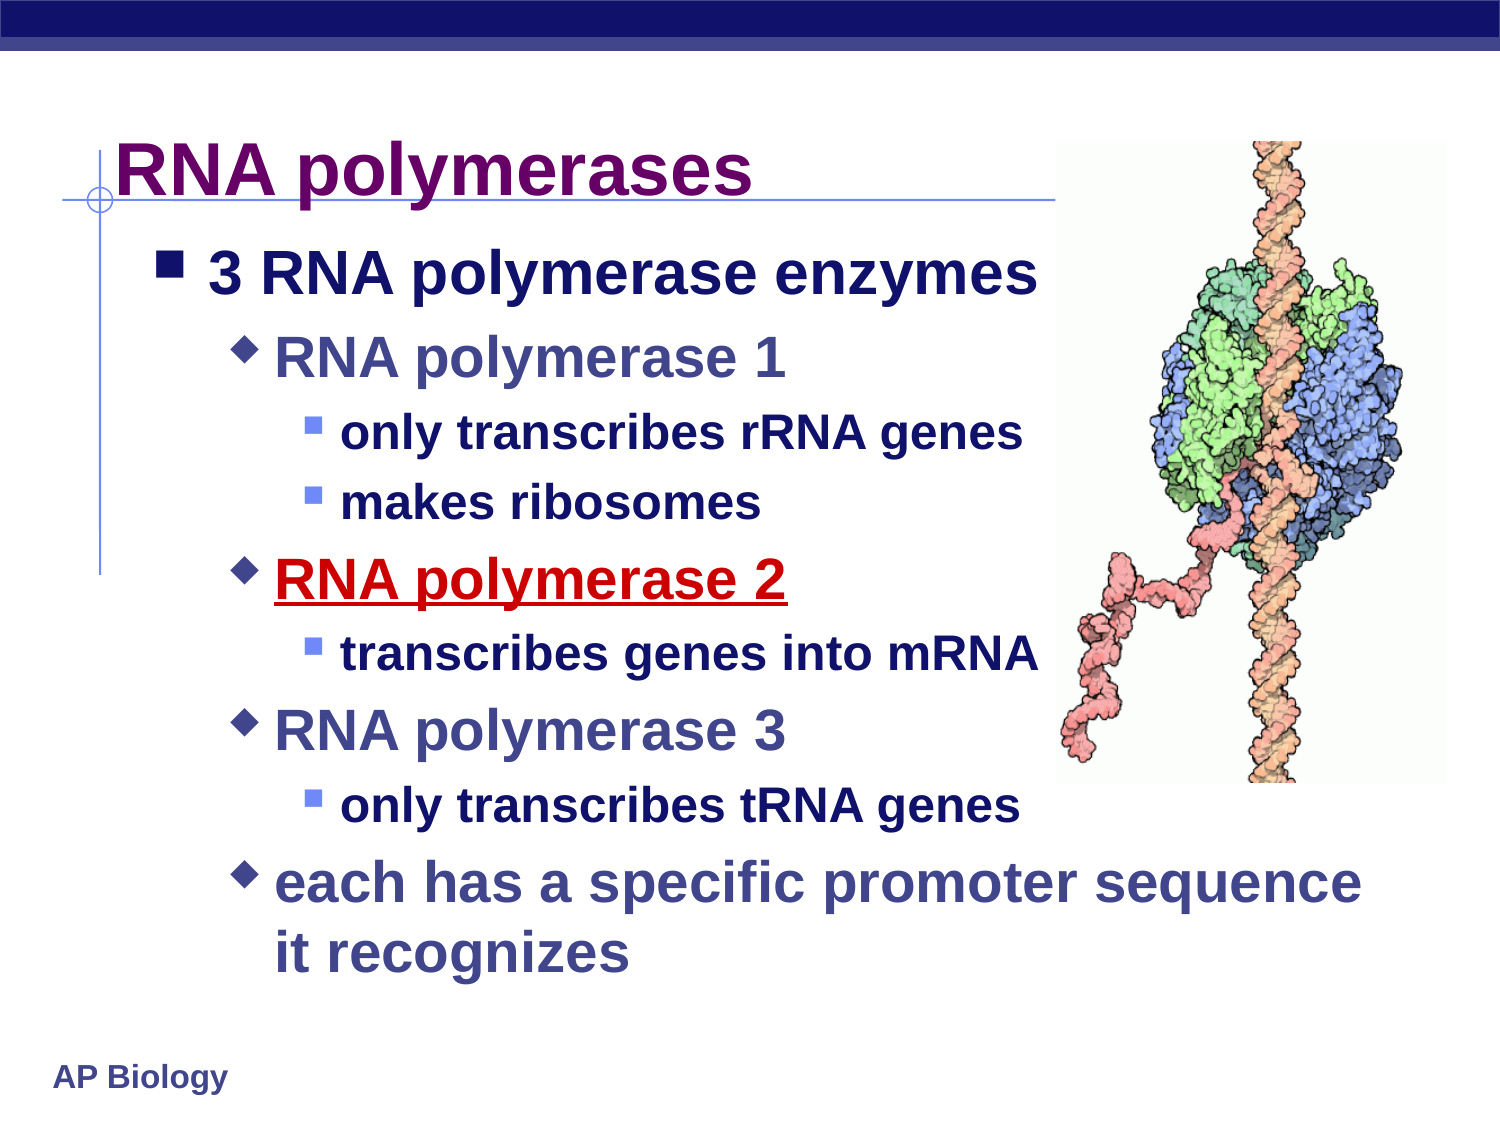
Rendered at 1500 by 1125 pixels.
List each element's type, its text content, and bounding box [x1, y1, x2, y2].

picture [1055, 140, 1447, 783]
list 3 RNA polymerase enzymes RNA polymerase 1 only transcribes rRNA genes makes ribosomes RNA polymerase 2 transcribes genes into mRNA RNA polymerase 3 only transcribes tRNA genes each has a specific promoter sequence it recognizes [137, 224, 1413, 1063]
title RNA polymerases [99, 112, 1375, 238]
